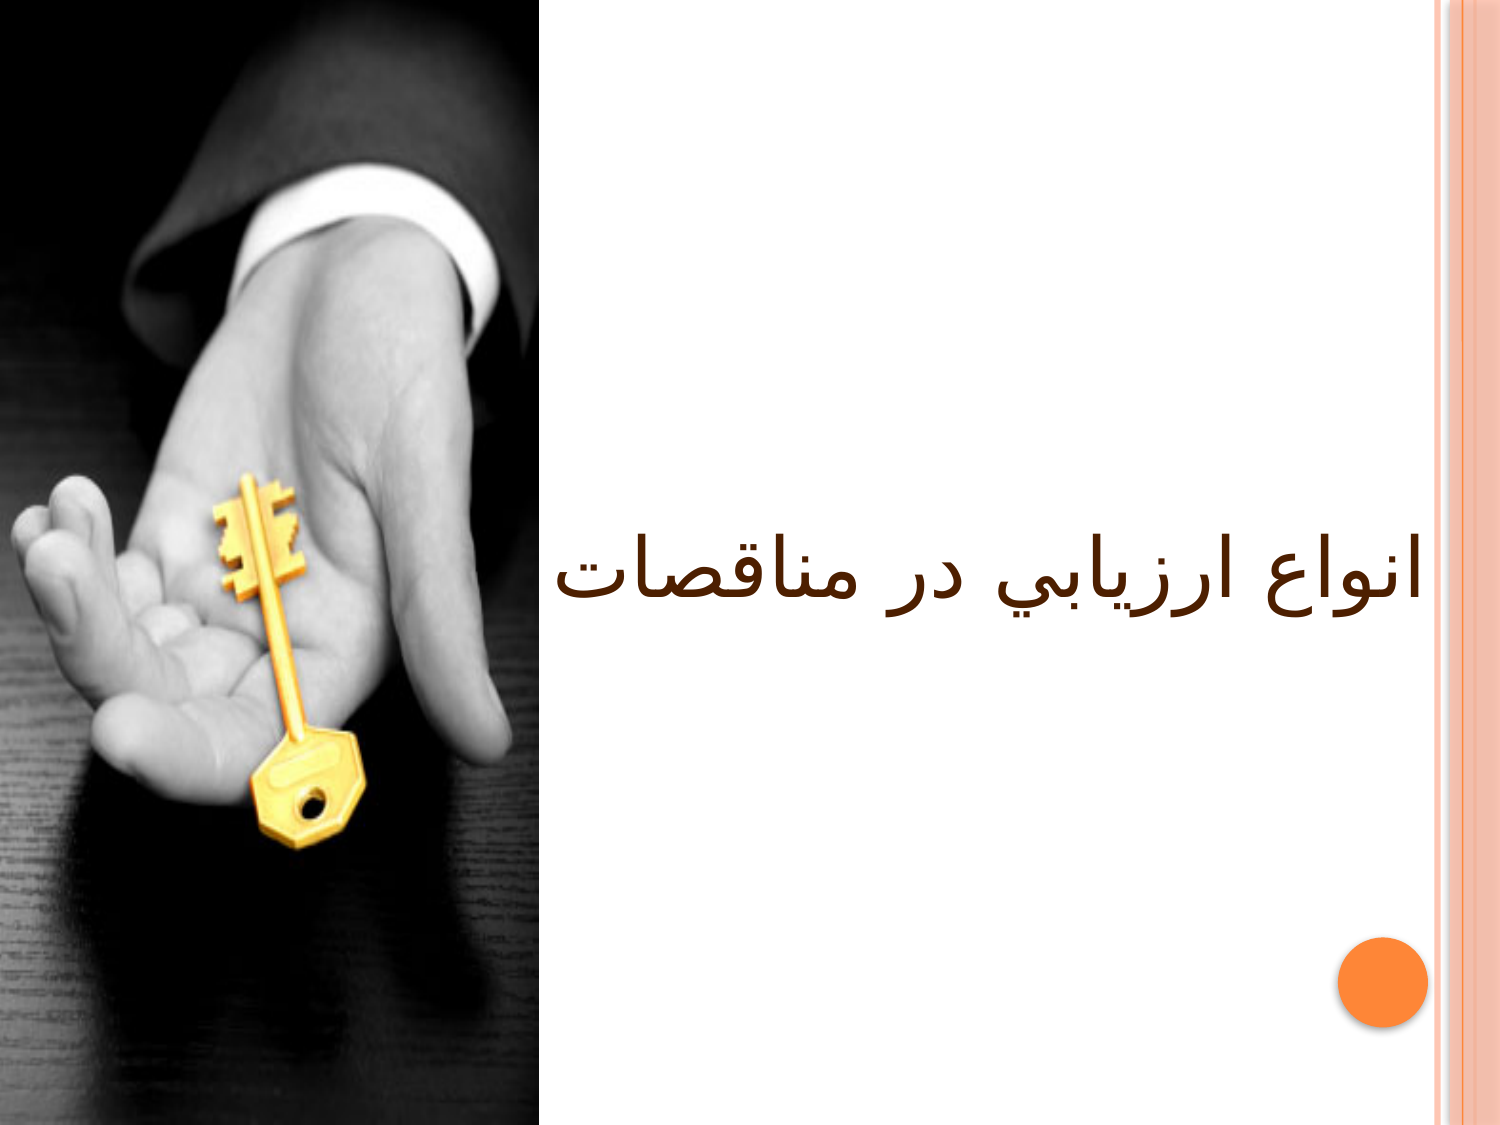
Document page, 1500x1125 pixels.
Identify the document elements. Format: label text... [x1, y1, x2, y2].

picture [0, 0, 540, 1125]
title انواع ارزيابي در مناقصات [546, 292, 1500, 622]
